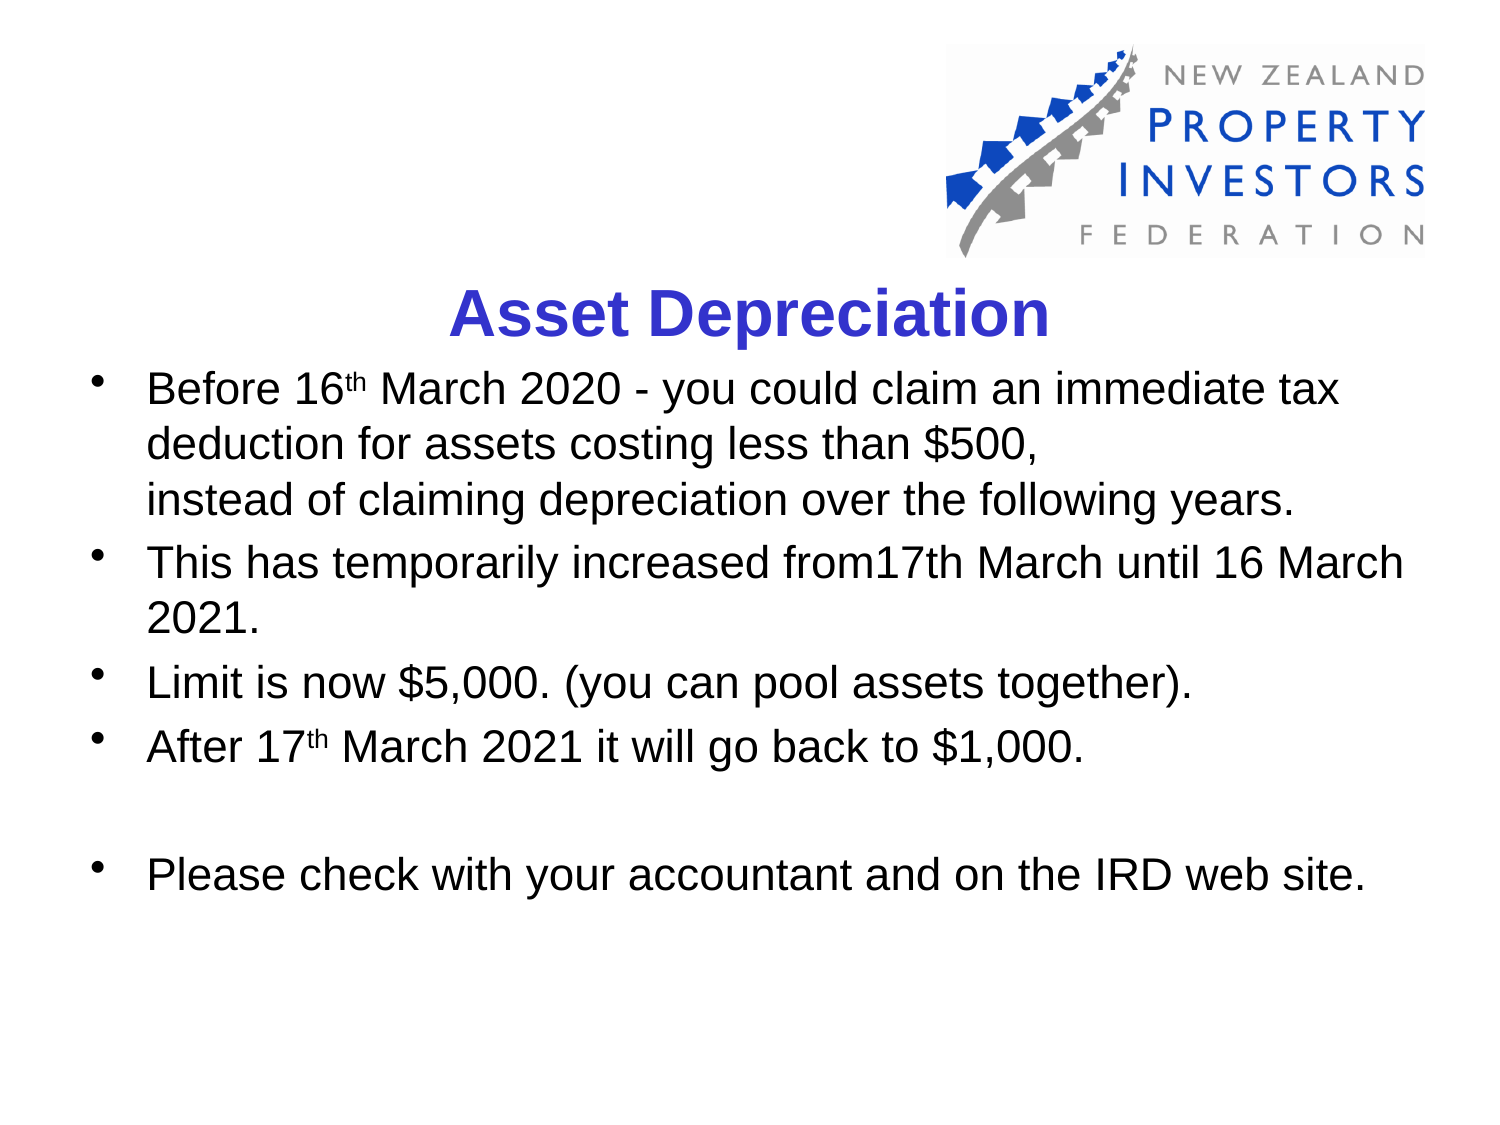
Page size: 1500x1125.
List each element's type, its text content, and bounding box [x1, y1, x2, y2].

picture [946, 44, 1425, 258]
list Asset Depreciation Before 16th March 2020 - you could claim an immediate tax deduction for assets costing less than $500, instead of claiming depreciation over the following years. This has temporarily increased from17th March until 16 March 2021. Limit is now $5,000. (you can pool assets together). After 17th March 2021 it will go back to $1,000. Please check with your accountant and on the IRD web site. [74, 262, 1426, 1006]
